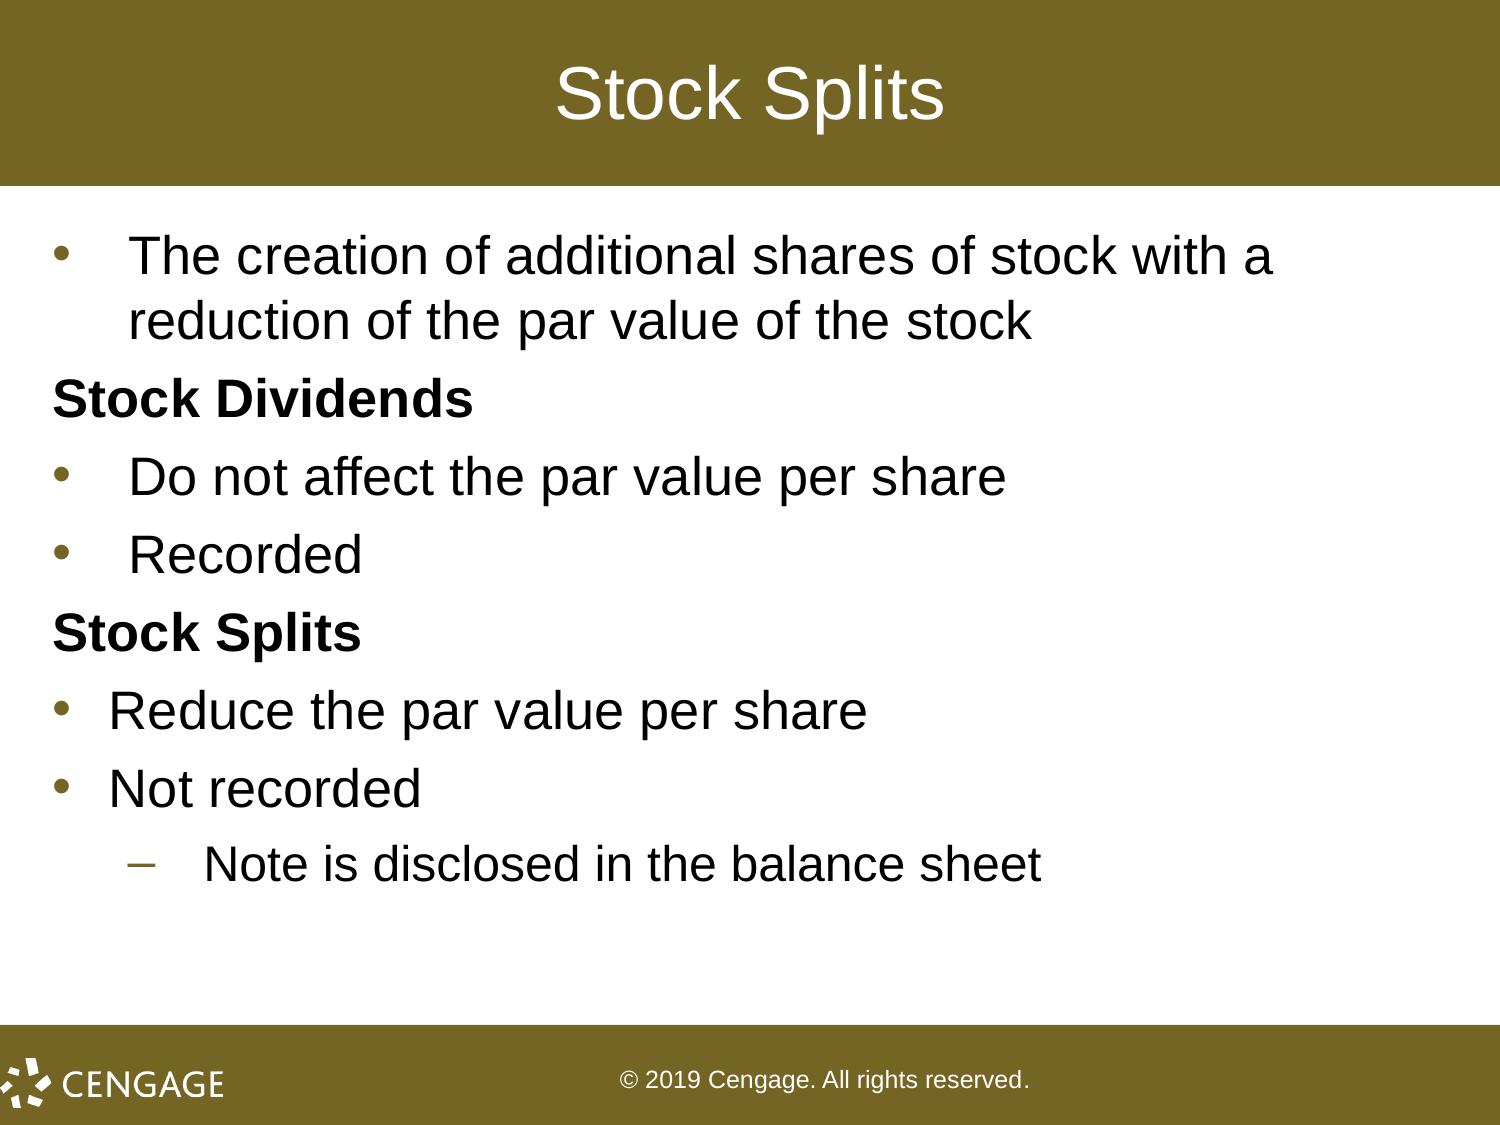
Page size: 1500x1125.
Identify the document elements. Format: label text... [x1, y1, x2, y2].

list The creation of additional shares of stock with a reduction of the par value of the stock Stock Dividends Do not affect the par value per share Recorded Stock Splits Reduce the par value per share Not recorded Note is disclosed in the balance sheet [37, 212, 1475, 980]
picture [0, 1058, 223, 1108]
title Stock Splits [7, 4, 1493, 175]
